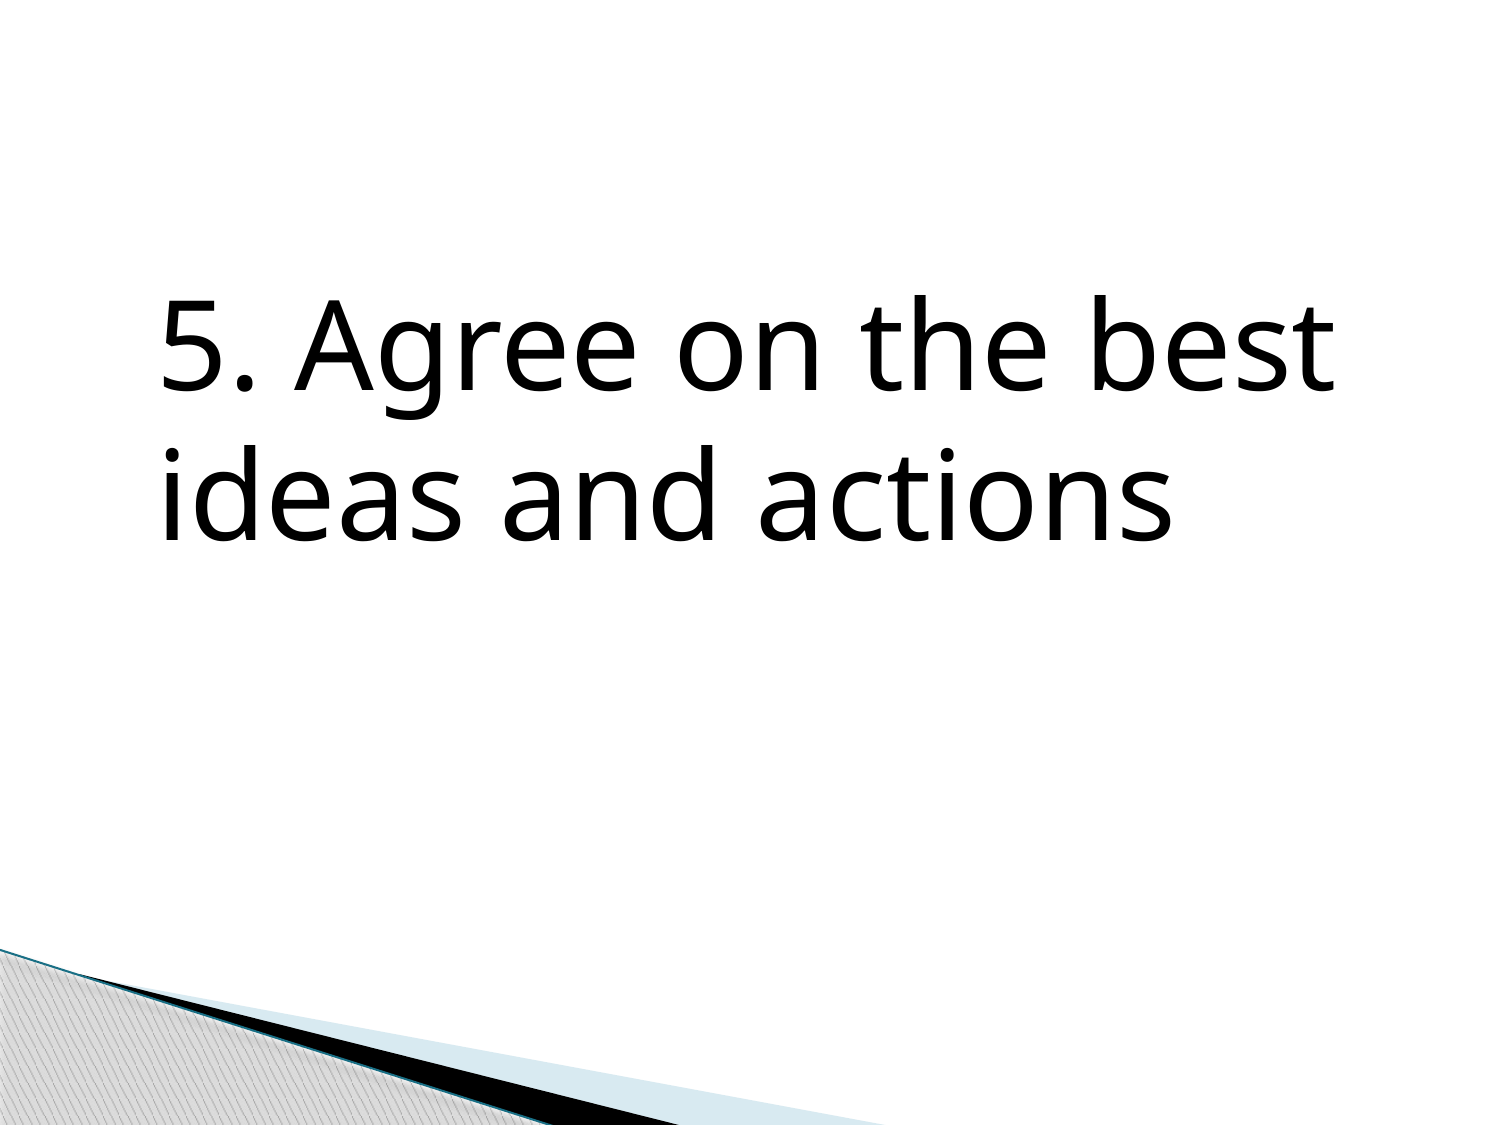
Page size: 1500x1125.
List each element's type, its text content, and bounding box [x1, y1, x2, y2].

list 5. Agree on the best ideas and actions [82, 257, 1432, 636]
